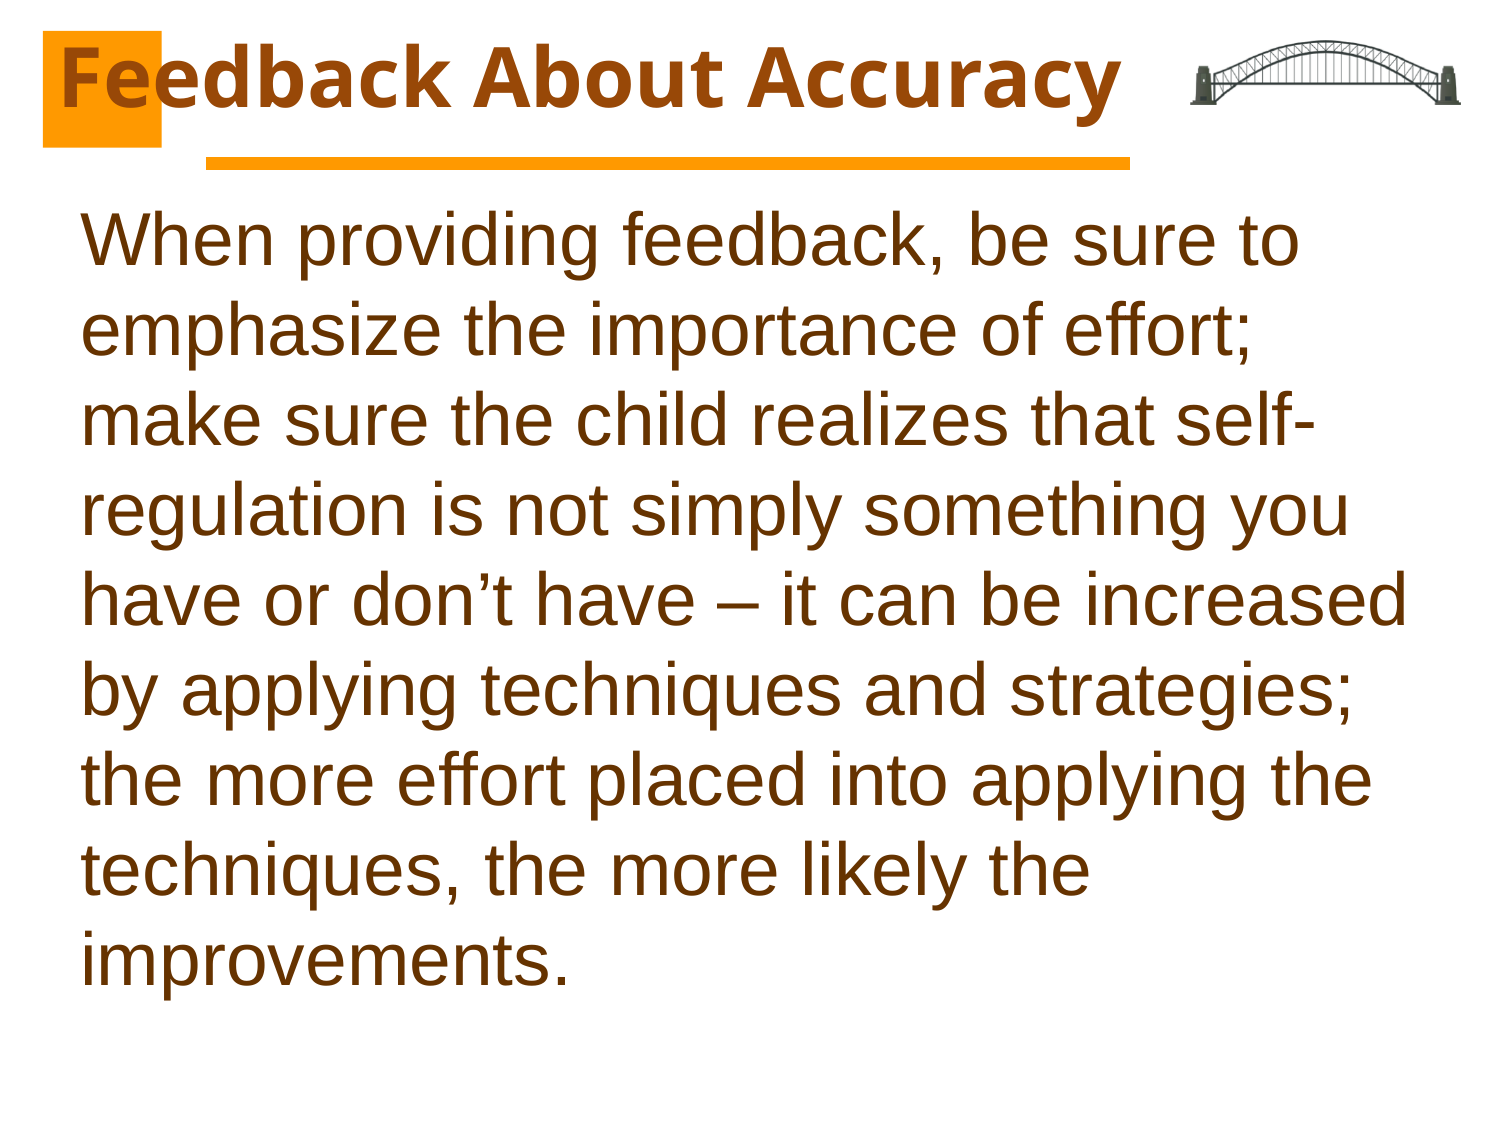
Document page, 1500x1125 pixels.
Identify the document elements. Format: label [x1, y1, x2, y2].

title [42, 9, 1252, 139]
text_box [41, 29, 164, 150]
picture [1189, 40, 1461, 106]
text_box [65, 183, 1461, 992]
